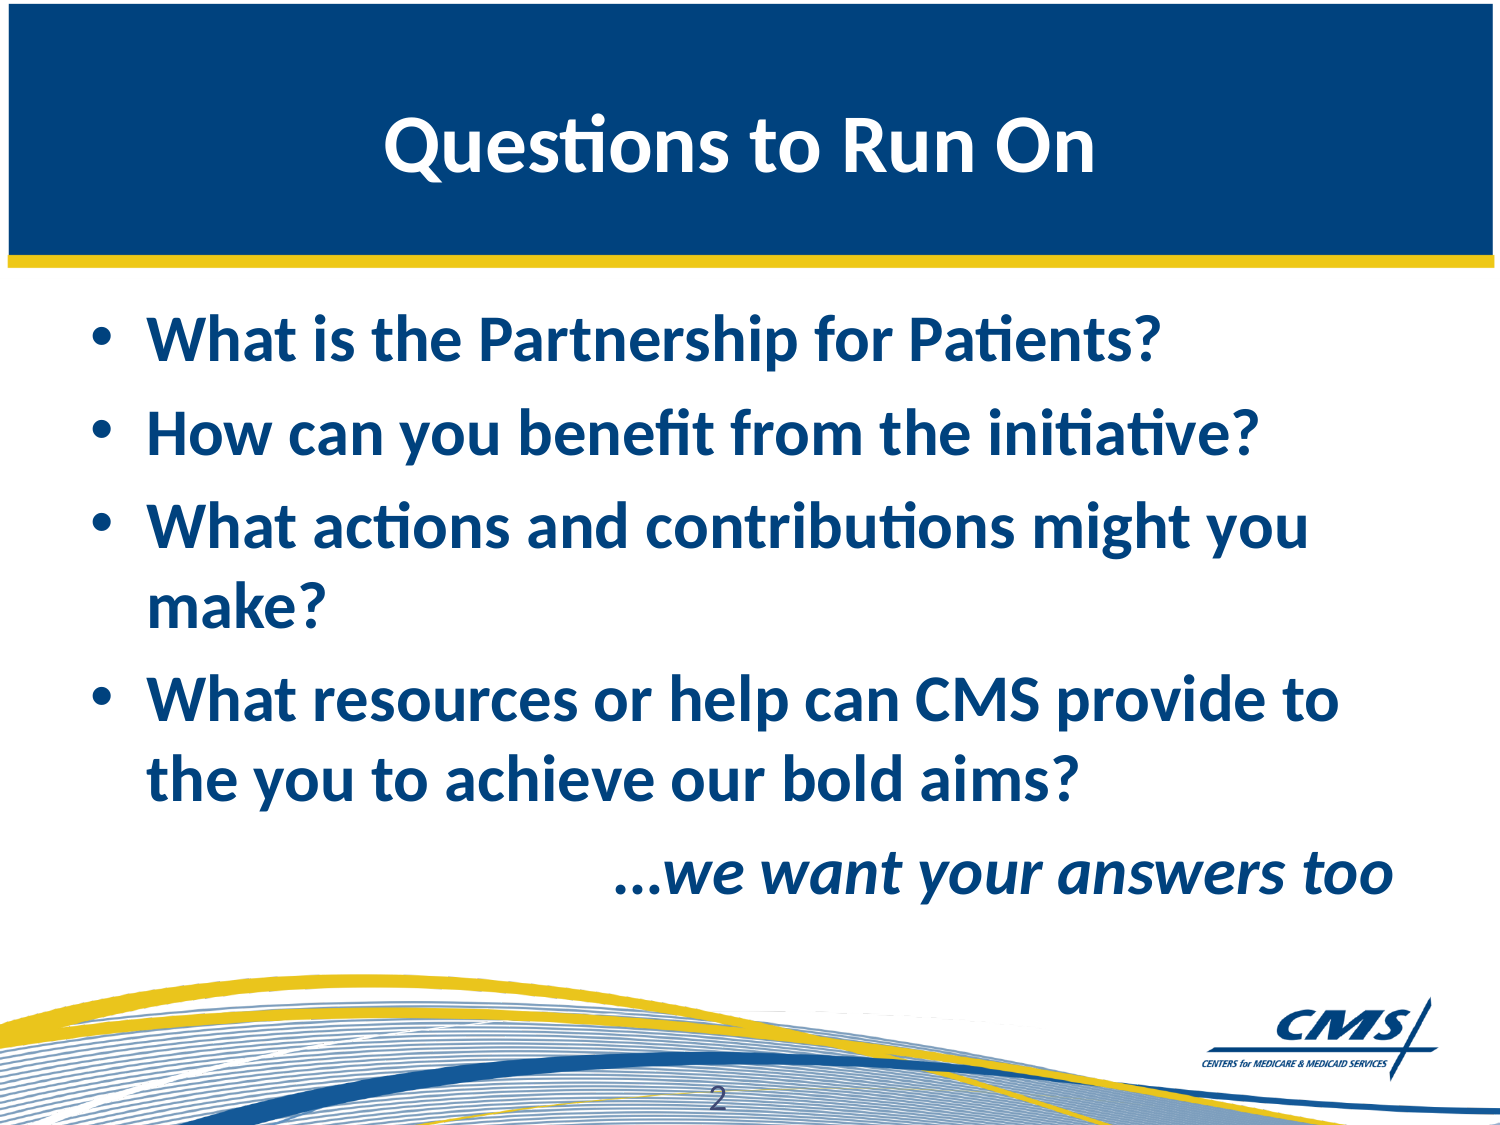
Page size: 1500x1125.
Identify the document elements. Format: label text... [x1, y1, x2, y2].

picture [0, 0, 1500, 1125]
title Questions to Run On [74, 44, 1426, 233]
text_box 2 [392, 1065, 743, 1125]
list What is the Partnership for Patients? How can you benefit from the initiative? What actions and contributions might you make? What resources or help can CMS provide to the you to achieve our bold aims? …we want your answers too [74, 287, 1426, 628]
